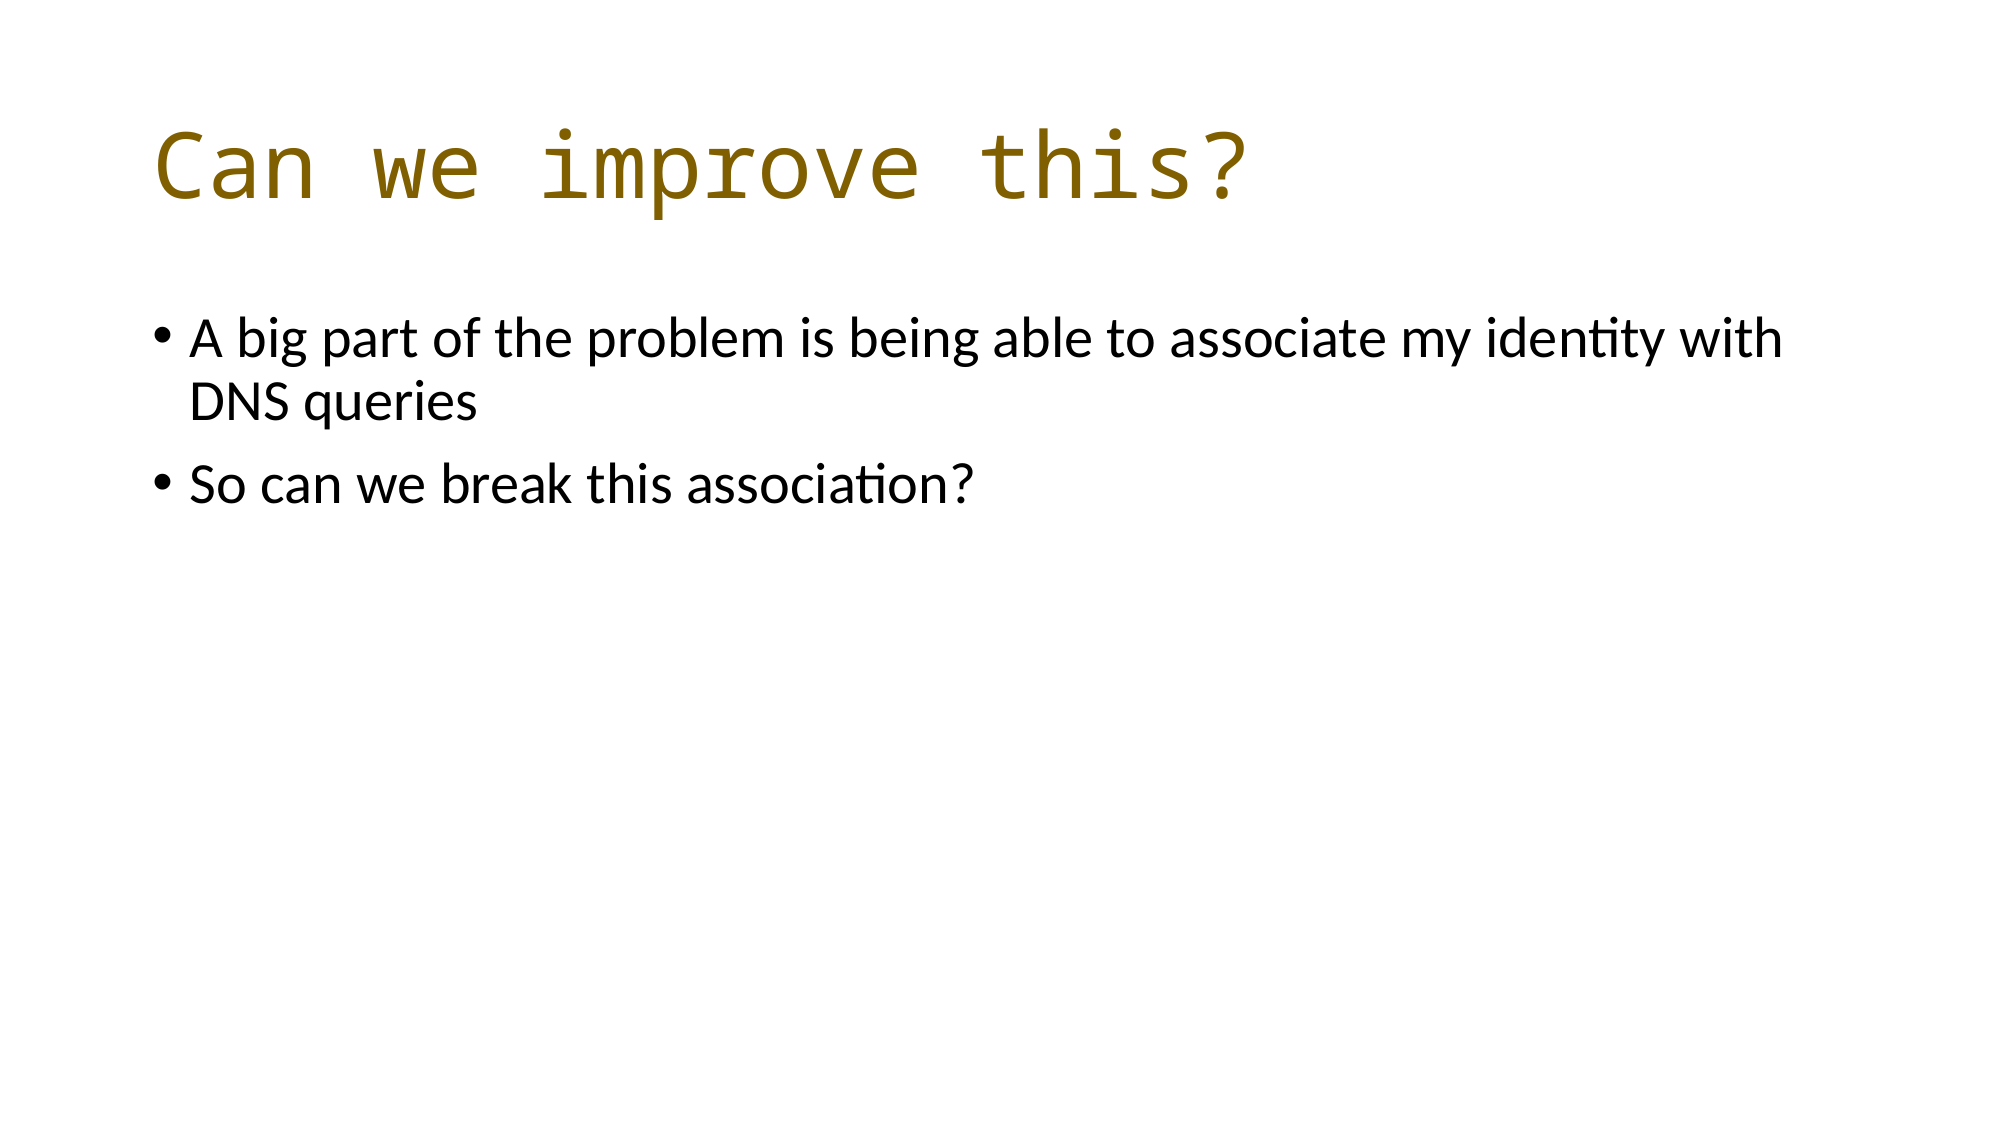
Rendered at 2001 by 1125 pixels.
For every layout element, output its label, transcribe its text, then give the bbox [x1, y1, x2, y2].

list A big part of the problem is being able to associate my identity with DNS queries So can we break this association? [137, 299, 1863, 1014]
title Can we improve this? [137, 59, 1863, 278]
